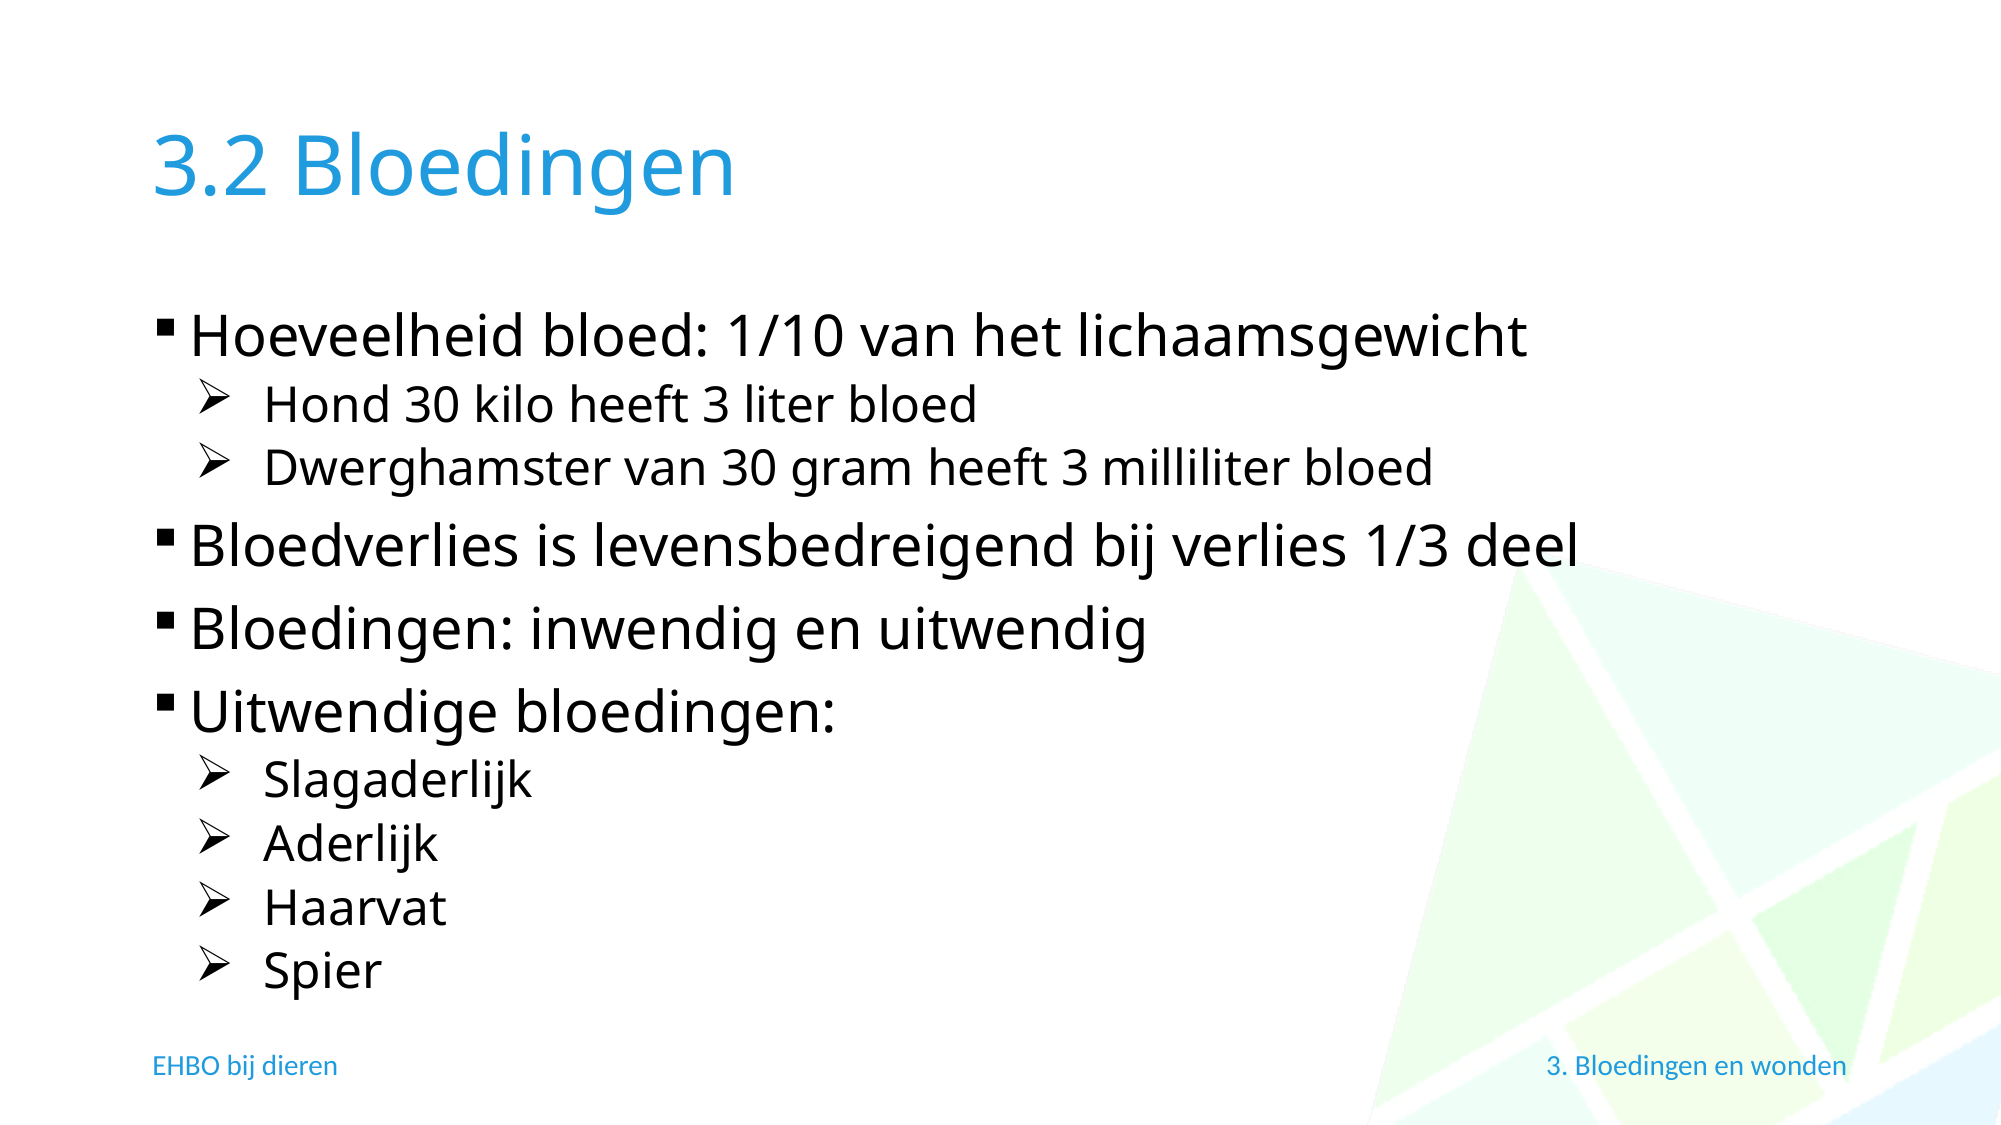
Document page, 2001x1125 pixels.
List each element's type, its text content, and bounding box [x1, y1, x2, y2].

list 3. Bloedingen en wonden [1412, 1042, 1863, 1103]
list EHBO bij dieren [137, 1042, 588, 1103]
list Hoeveelheid bloed: 1/10 van het lichaamsgewicht Hond 30 kilo heeft 3 liter bloed Dwerghamster van 30 gram heeft 3 milliliter bloed Bloedverlies is levensbedreigend bij verlies 1/3 deel Bloedingen: inwendig en uitwendig Uitwendige bloedingen: Slagaderlijk Aderlijk Haarvat Spier [137, 299, 1863, 1014]
title 3.2 Bloedingen [137, 59, 1863, 278]
